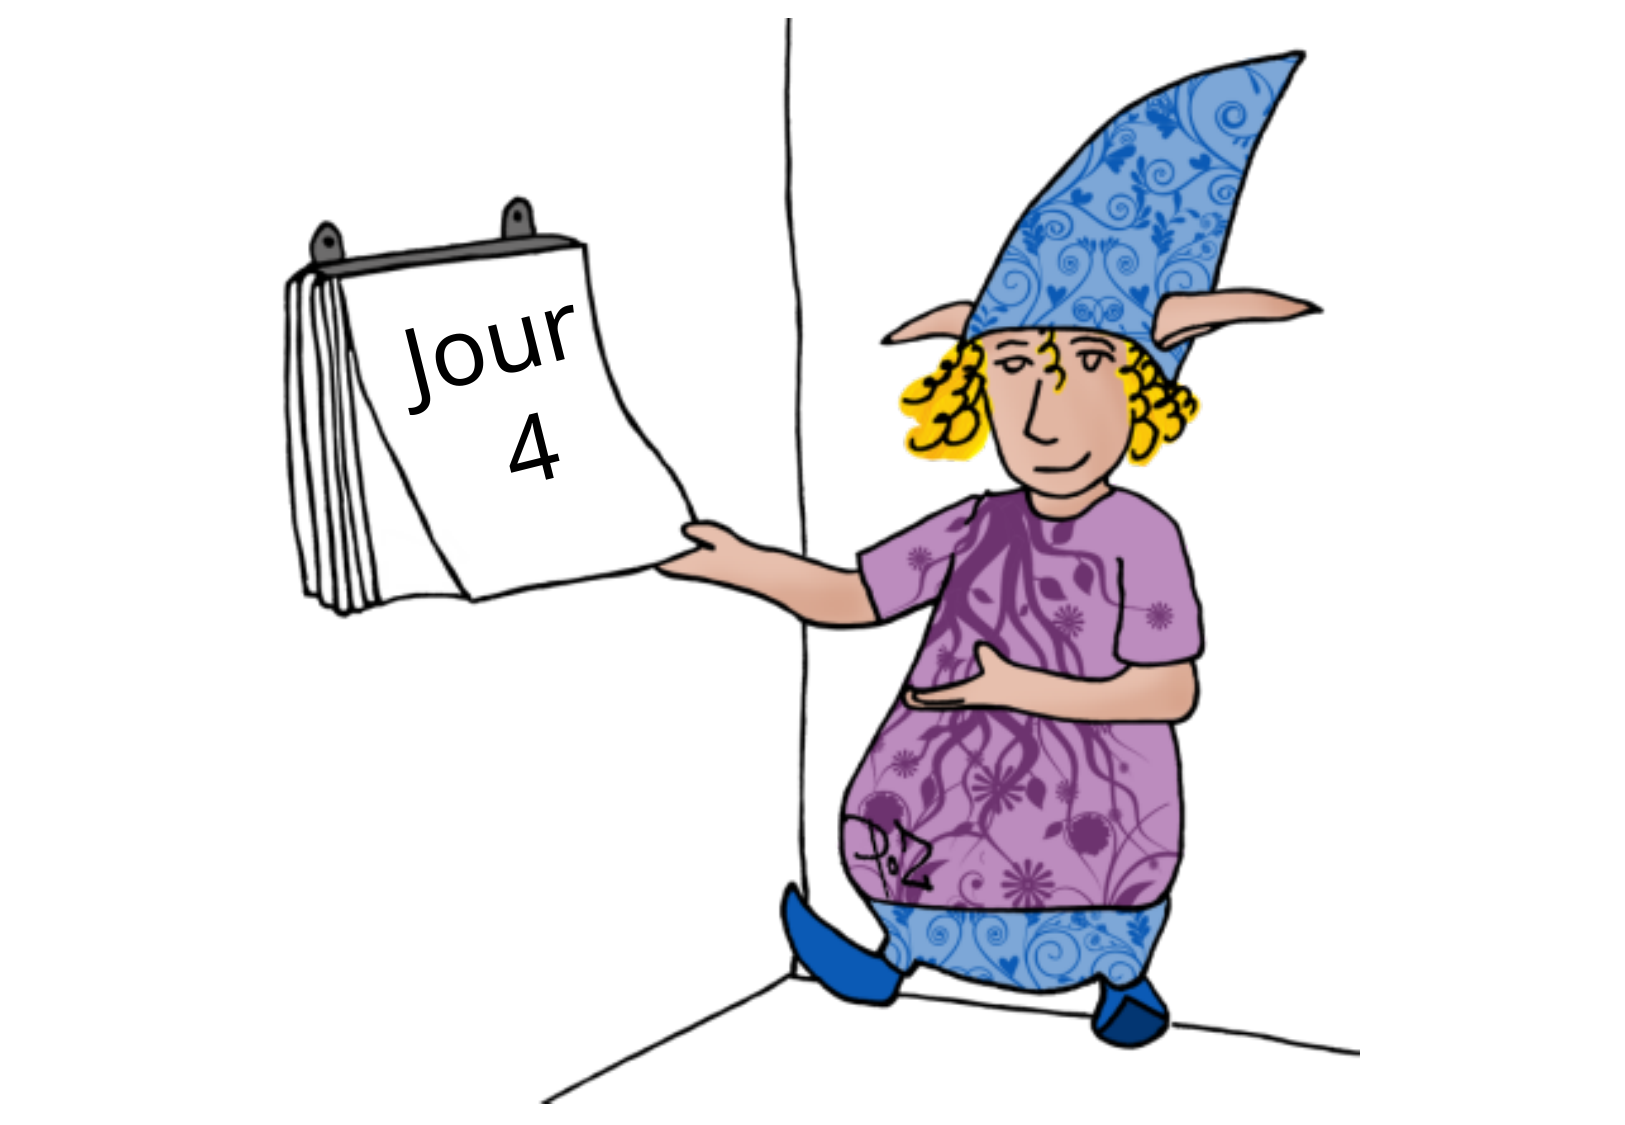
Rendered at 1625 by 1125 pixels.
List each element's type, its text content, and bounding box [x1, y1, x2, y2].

text_box Jour 4 [328, 240, 682, 547]
picture [264, 18, 1360, 1104]
